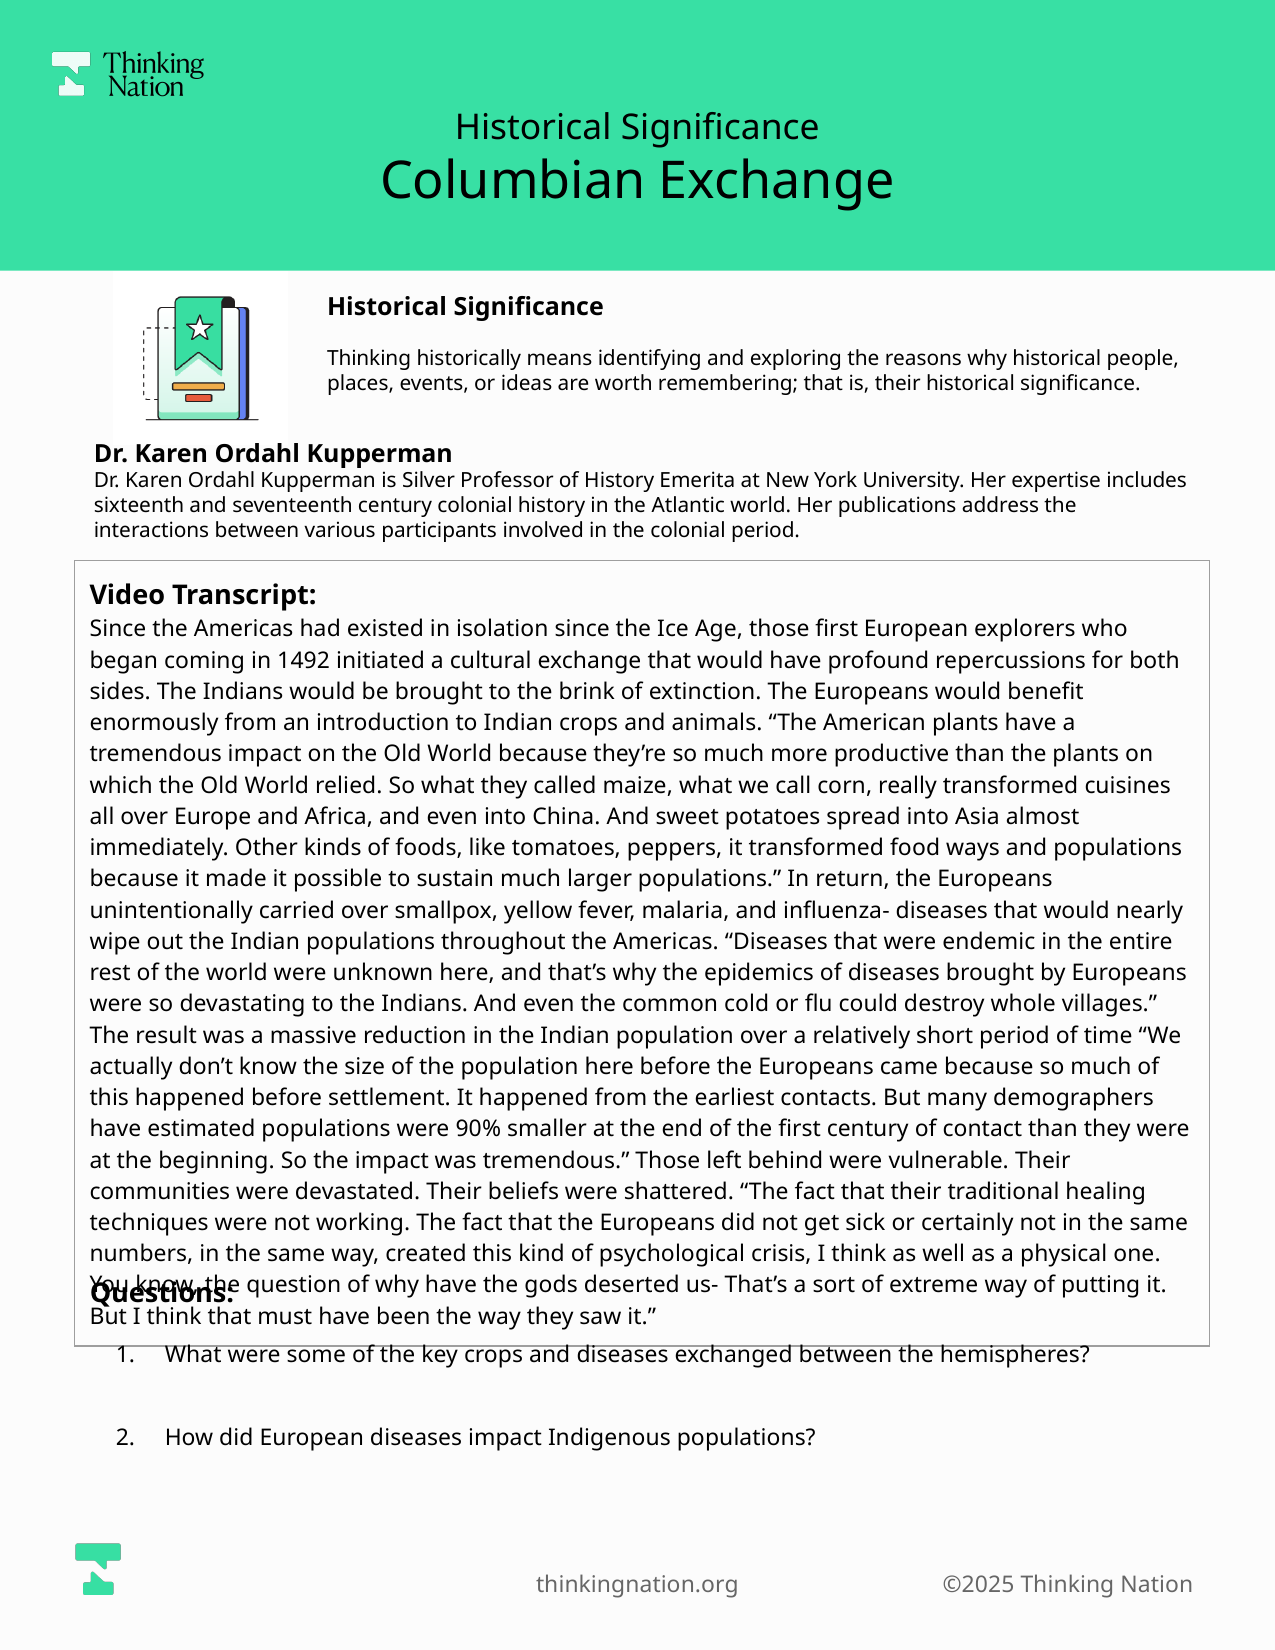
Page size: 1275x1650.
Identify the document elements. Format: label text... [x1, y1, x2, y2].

text_box thinkingnation.org [486, 1553, 789, 1605]
text_box Historical Significance Thinking historically means identifying and exploring the reasons why historical people, places, events, or ideas are worth remembering; that is, their historical significance. [308, 271, 1201, 418]
text_box Questions: What were some of the key crops and diseases exchanged between the hemispheres? How did European diseases impact Indigenous populations? [74, 1260, 1201, 1548]
picture [62, 1533, 134, 1605]
table_header Video Transcript: Since the Americas had existed in isolation since the Ice Age, those first European explorers who began coming in 1492 initiated a cultural exchange that would have profound repercussions for both sides. The Indians would be brought to the brink of extinction. The Europeans would benefit enormously from an introduction to Indian crops and animals. “The American plants have a tremendous impact on the Old World because they’re so much more productive than the plants on which the Old World relied. So what they called maize, what we call corn, really transformed cuisines all over Europe and Africa, and even into China. And sweet potatoes spread into Asia almost immediately. Other kinds of foods, like tomatoes, peppers, it transformed food ways and populations because it made it possible to sustain much larger populations.” In return, the Europeans unintentionally carried over smallpox, yellow fever, malaria, and influenza- diseases that would nearly wipe out the Indian populations throughout the Americas. “Diseases that were endemic in the entire rest of the world were unknown here, and that’s why the epidemics of diseases brought by Europeans were so devastating to the Indians. And even the common cold or flu could destroy whole villages.” The result was a massive reduction in the Indian population over a relatively short period of time “We actually don’t know the size of the population here before the Europeans came because so much of this happened before settlement. It happened from the earliest contacts. But many demographers have estimated populations were 90% smaller at the end of the first century of contact than they were at the beginning. So the impact was tremendous.” Those left behind were vulnerable. Their communities were devastated. Their beliefs were shattered. “The fact that their traditional healing techniques were not working. The fact that the Europeans did not get sick or certainly not in the same numbers, in the same way, created this kind of psychological crisis, I think as well as a physical one. You know, the question of why have the gods deserted us- That’s a sort of extreme way of putting it. But I think that must have been the way they saw it.” [75, 561, 1209, 1345]
text_box Historical Significance Columbian Exchange [0, 0, 1275, 271]
picture [35, 37, 210, 110]
text_box Dr. Karen Ordahl Kupperman Dr. Karen Ordahl Kupperman is Silver Professor of History Emerita at New York University. Her expertise includes sixteenth and seventeenth century colonial history in the Atlantic world. Her publications address the interactions between various participants involved in the colonial period. [74, 418, 1210, 553]
text_box ©2025 Thinking Nation [907, 1553, 1210, 1605]
picture [113, 270, 288, 445]
